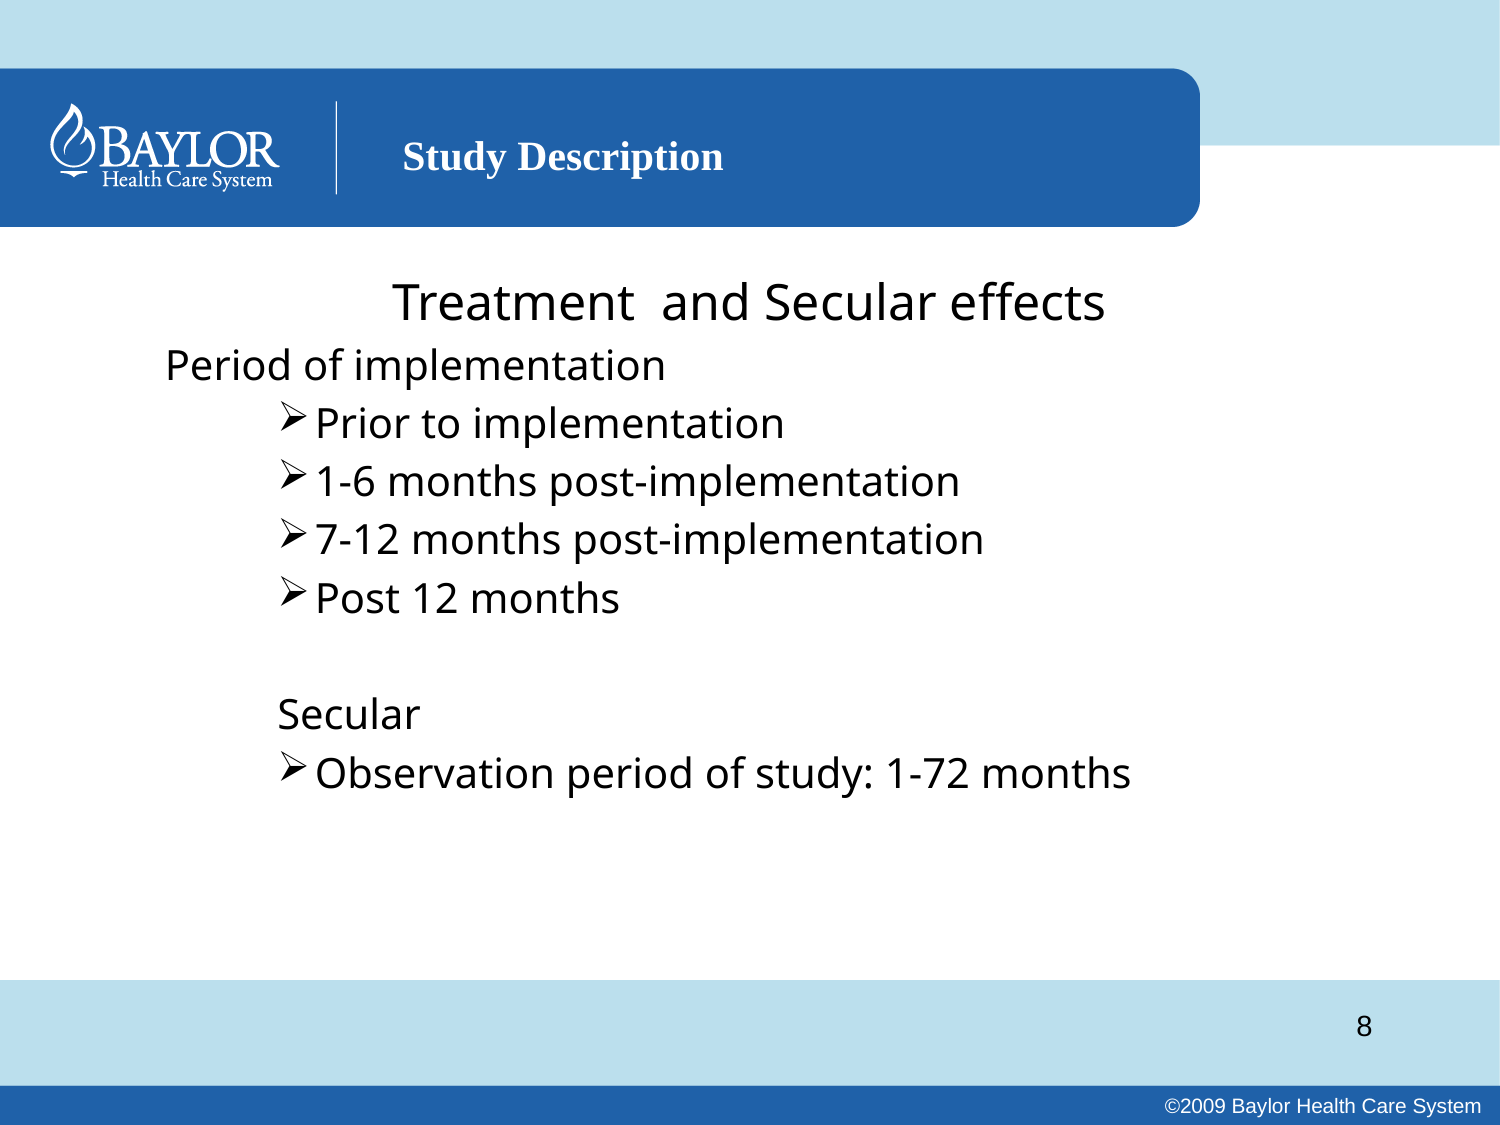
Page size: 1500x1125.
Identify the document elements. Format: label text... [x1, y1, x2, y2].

picture [0, 0, 1500, 1125]
title Study Description [387, 75, 1200, 233]
slide_number 8 [1074, 999, 1388, 1076]
list Treatment and Secular effects Period of implementation Prior to implementation 1-6 months post-implementation 7-12 months post-implementation Post 12 months Secular Observation period of study: 1-72 months [75, 262, 1425, 1005]
